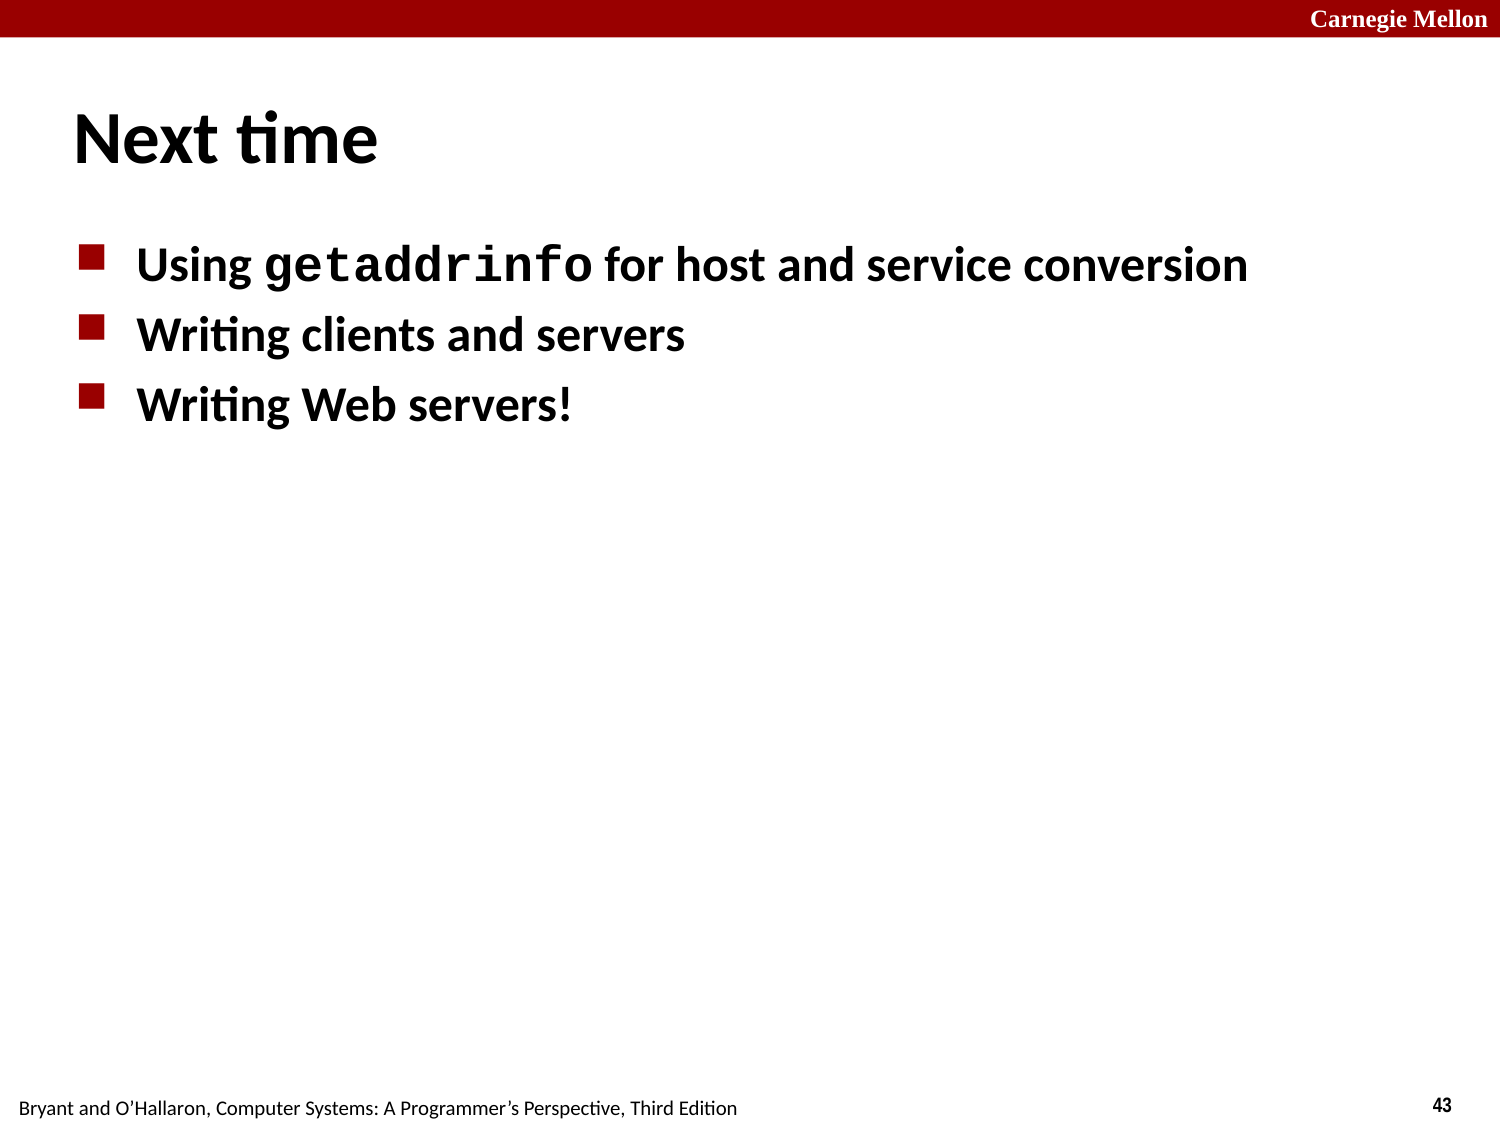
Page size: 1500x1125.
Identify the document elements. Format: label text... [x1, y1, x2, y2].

title Next time [58, 71, 1305, 197]
list Using getaddrinfo for host and service conversion Writing clients and servers Writing Web servers! [64, 223, 1361, 1040]
